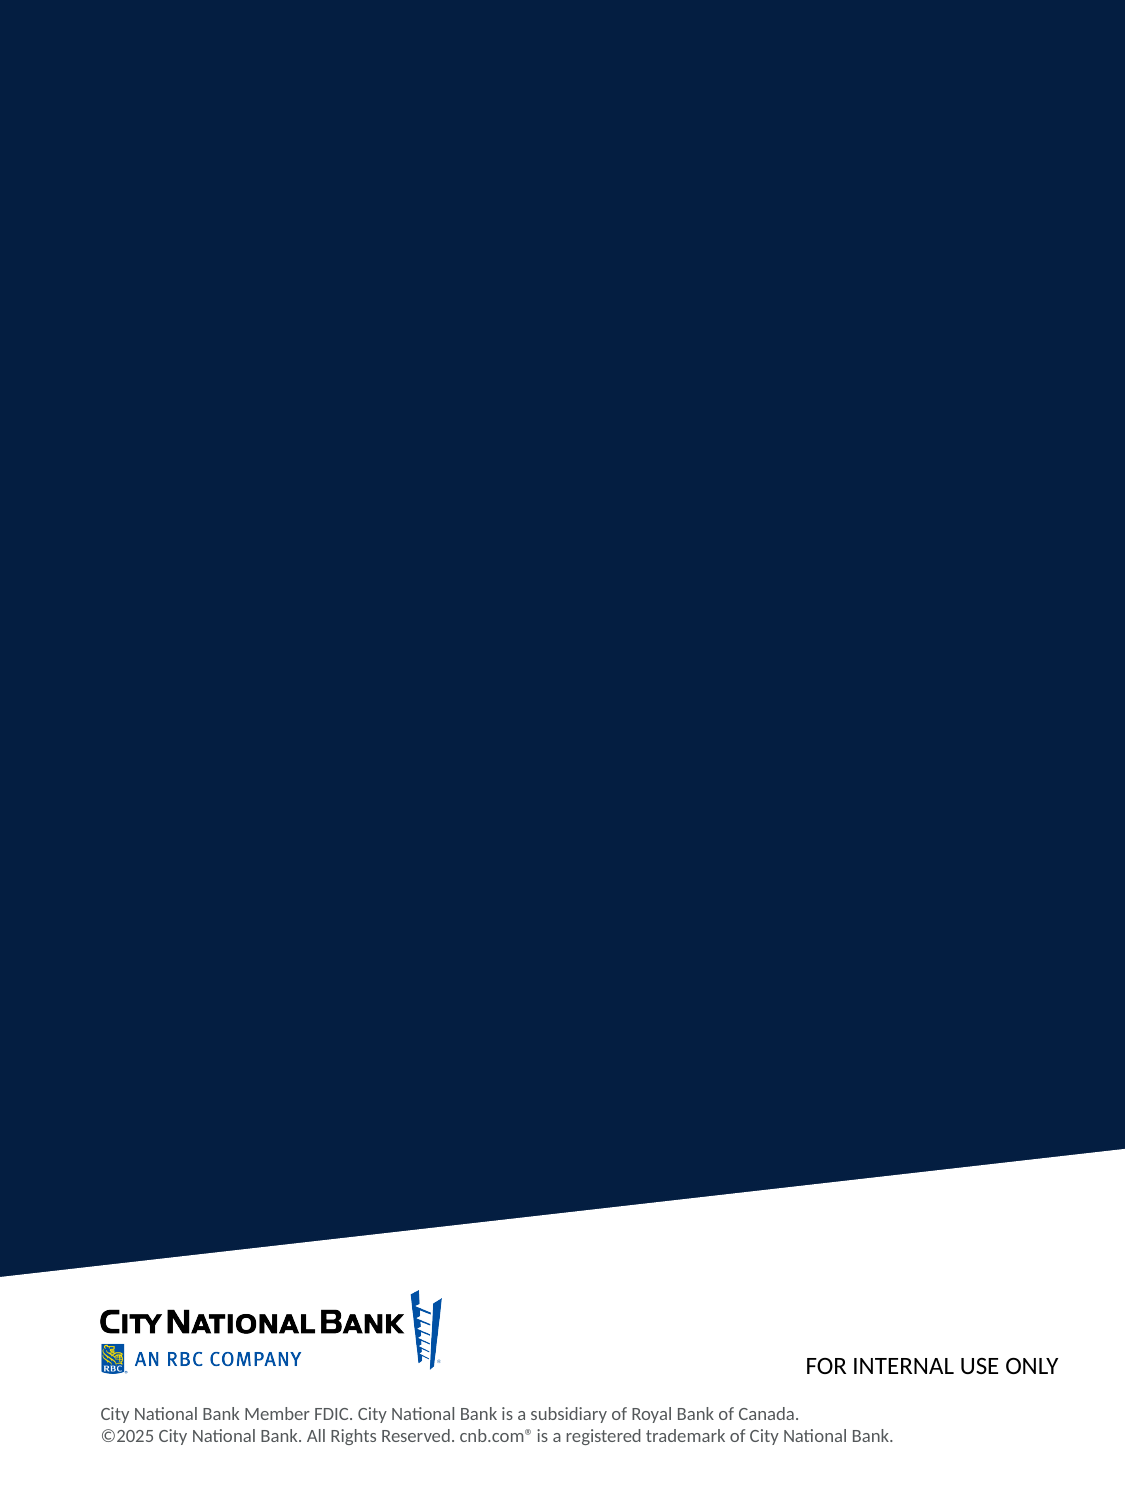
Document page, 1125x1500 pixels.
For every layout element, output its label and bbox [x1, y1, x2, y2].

picture [100, 1290, 442, 1374]
